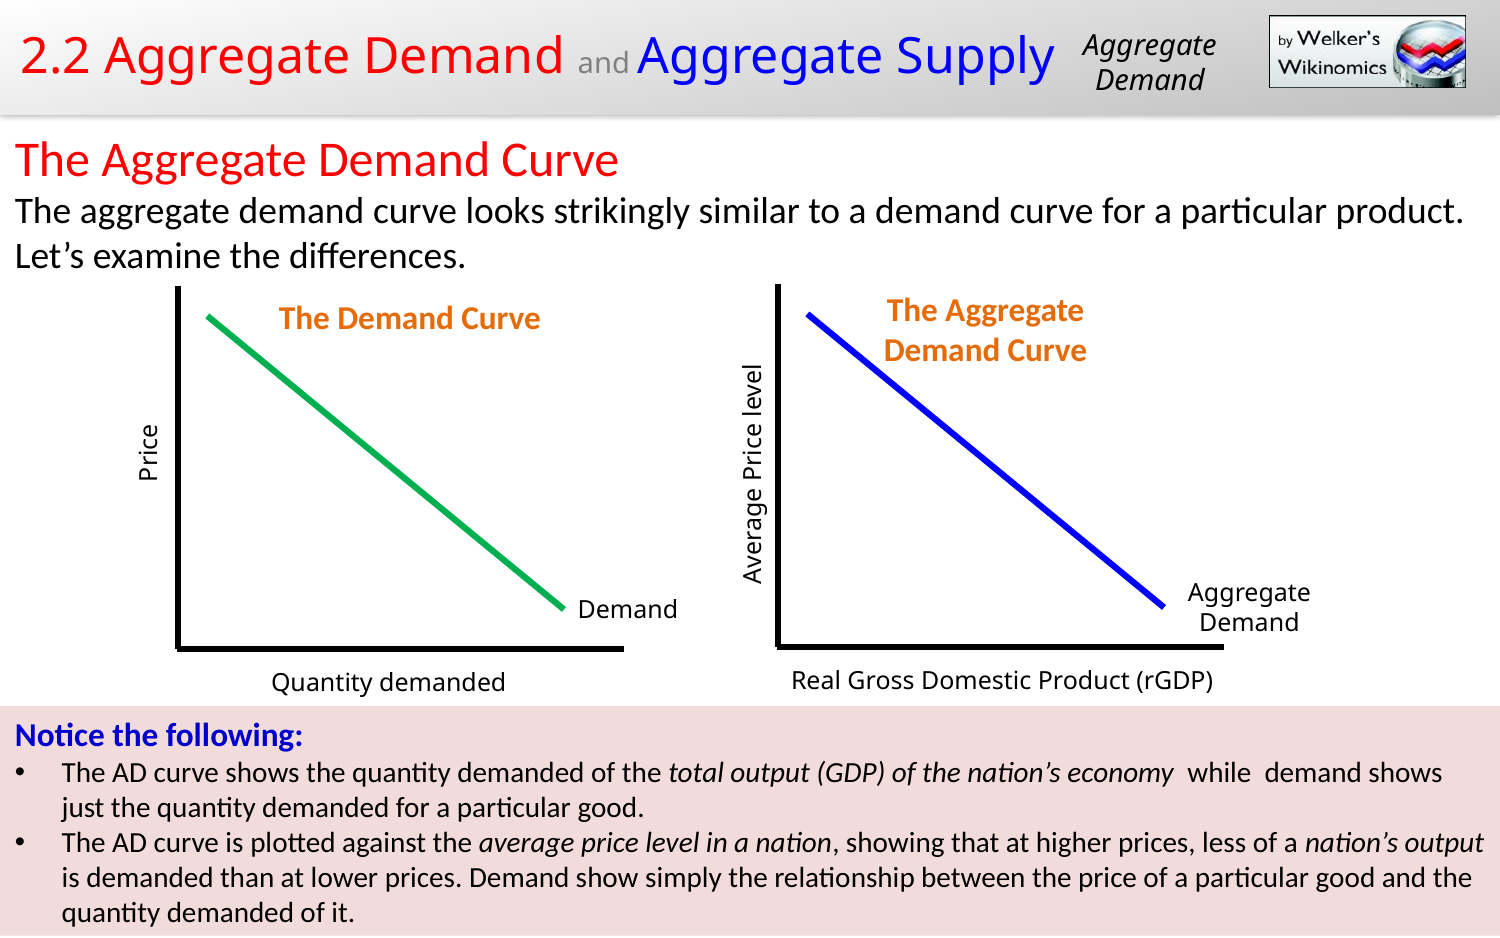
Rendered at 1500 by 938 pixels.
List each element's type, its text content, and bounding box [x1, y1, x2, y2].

text_box Notice the following: The AD curve shows the quantity demanded of the total output (GDP) of the nation’s economy while demand shows just the quantity demanded for a particular good. The AD curve is plotted against the average price level in a nation, showing that at higher prices, less of a nation’s output is demanded than at lower prices. Demand show simply the relationship between the price of a particular good and the quantity demanded of it. [0, 706, 1500, 936]
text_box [124, 280, 1338, 703]
text_box The Aggregate Demand Curve The aggregate demand curve looks strikingly similar to a demand curve for a particular product. Let’s examine the differences. [0, 123, 1500, 284]
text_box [0, 0, 1500, 115]
